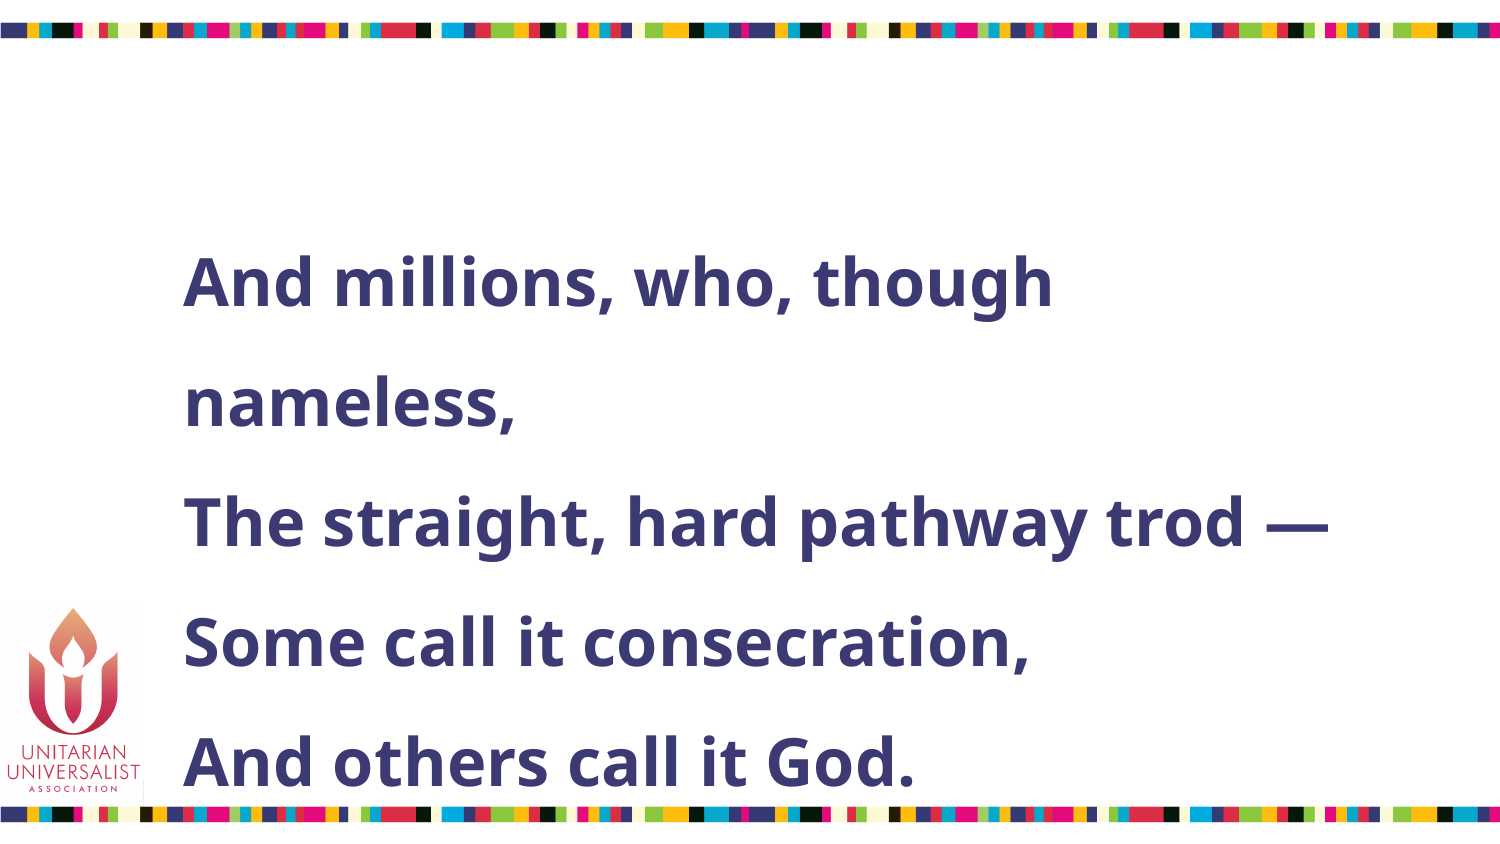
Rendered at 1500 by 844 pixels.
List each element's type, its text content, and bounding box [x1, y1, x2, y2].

text_box And millions, who, though nameless, The straight, hard pathway trod — Some call it consecration, And others call it God. [168, 184, 1421, 805]
picture [0, 600, 1500, 824]
picture [0, 22, 1500, 40]
